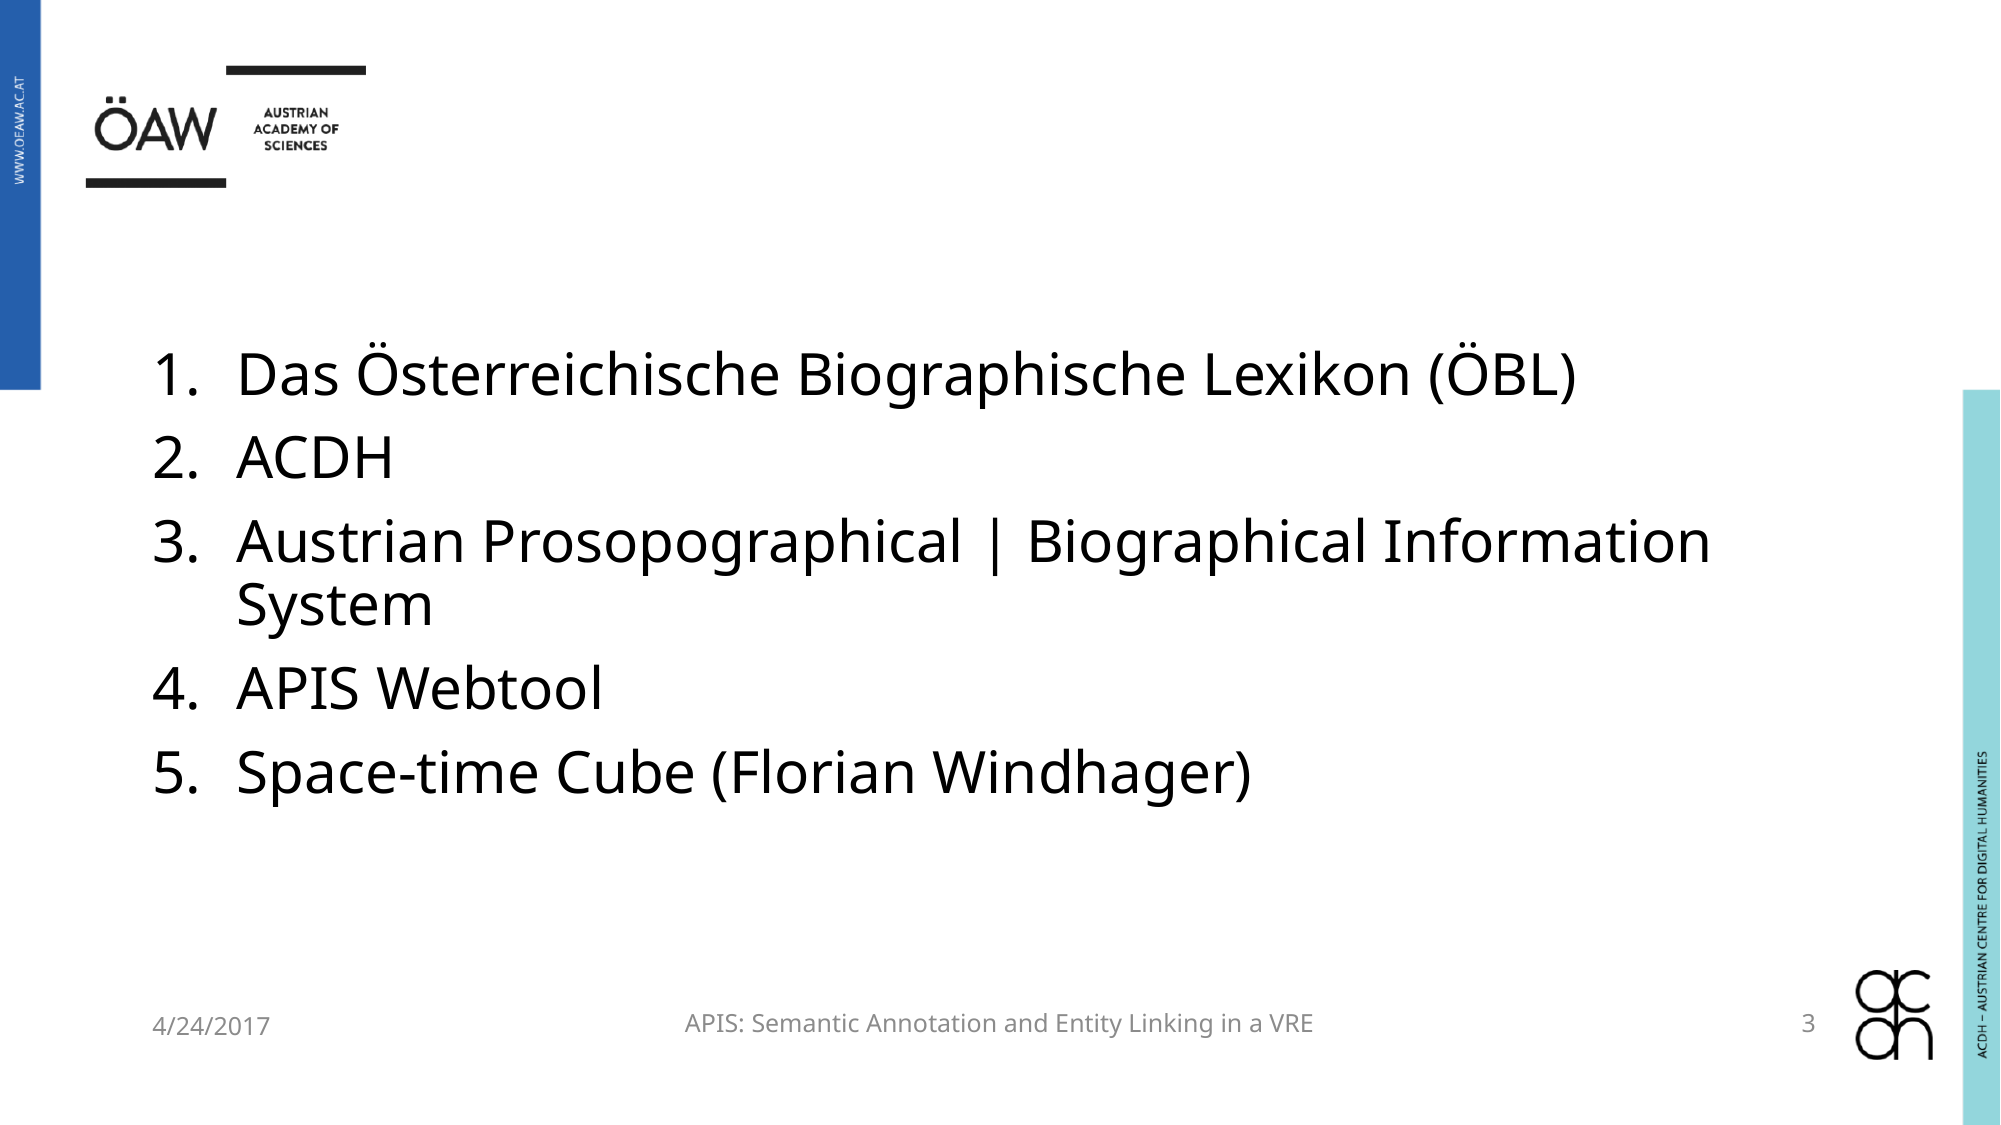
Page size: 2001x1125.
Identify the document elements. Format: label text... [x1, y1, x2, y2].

footer APIS: Semantic Annotation and Entity Linking in a VRE [662, 995, 1338, 1055]
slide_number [137, 995, 588, 1055]
slide_number 3 [1412, 995, 1831, 1055]
list Das Österreichische Biographische Lexikon (ÖBL) ACDH Austrian Prosopographical | Biographical Information System APIS Webtool Space-time Cube (Florian Windhager) [137, 337, 1831, 965]
picture [0, 0, 2000, 1125]
